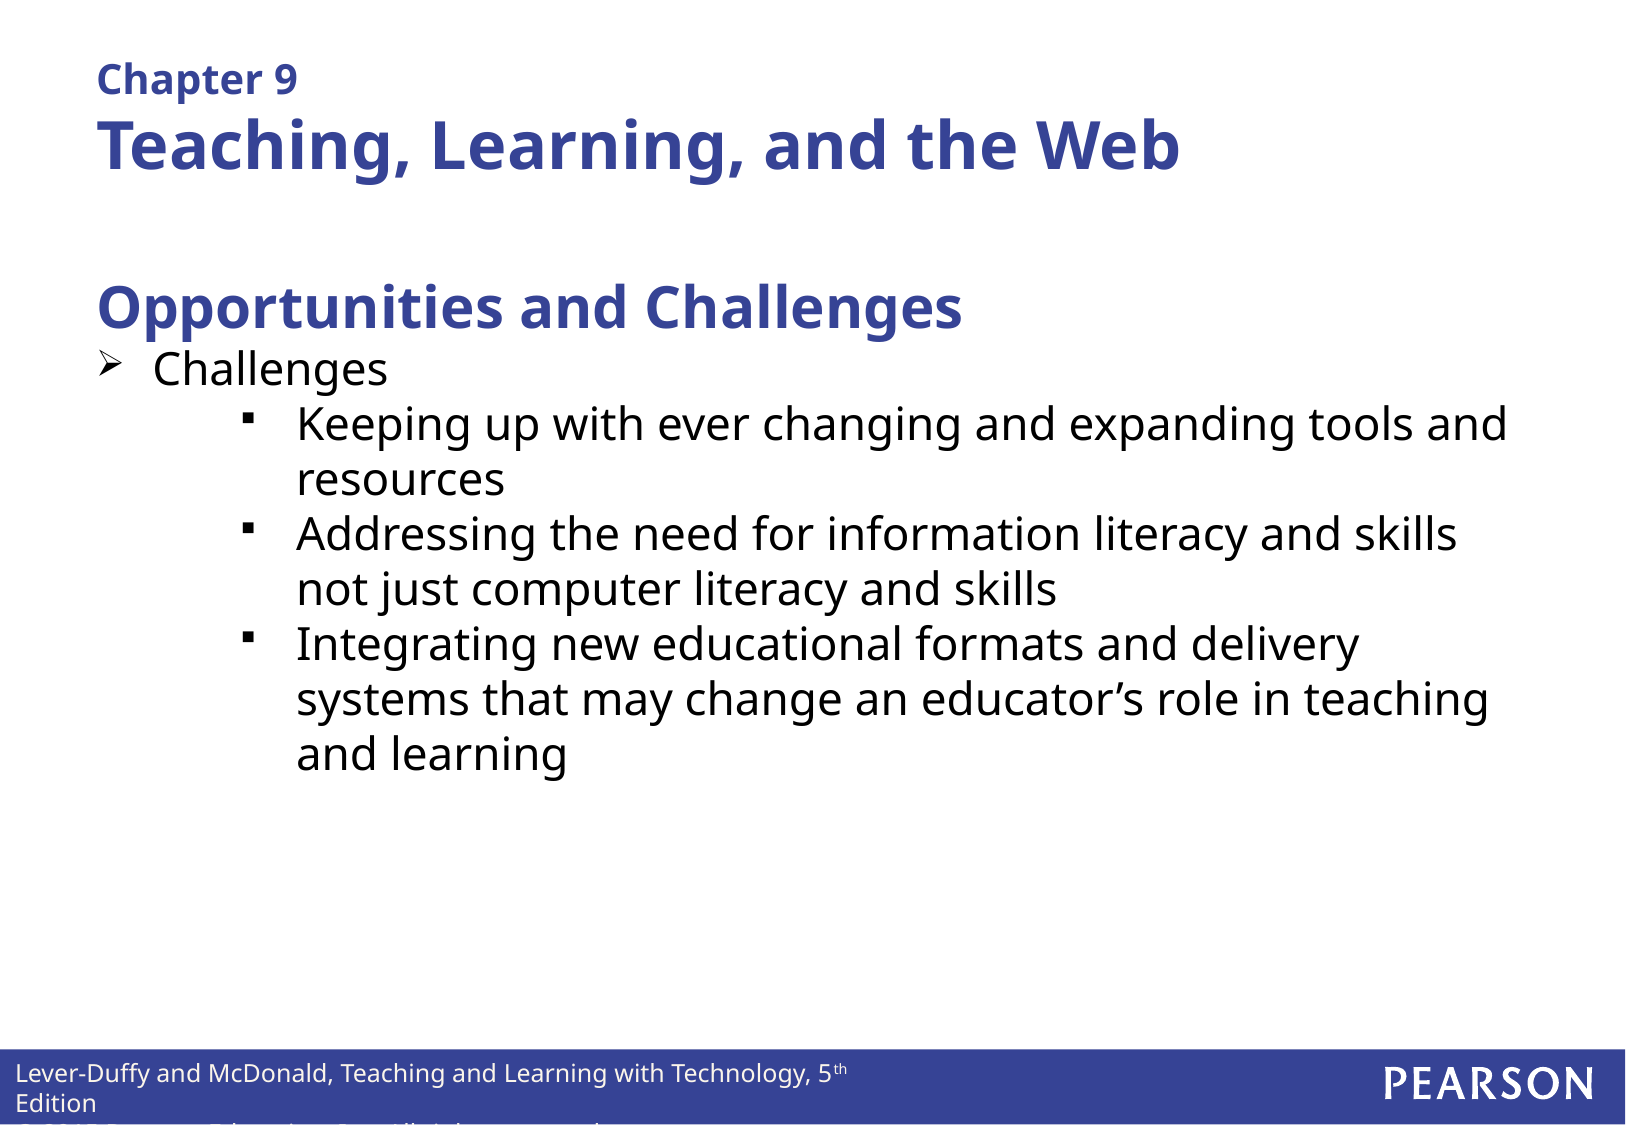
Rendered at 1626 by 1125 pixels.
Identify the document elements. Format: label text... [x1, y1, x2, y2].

title Chapter 9 Teaching, Learning, and the Web [81, 45, 1544, 233]
list Opportunities and Challenges Challenges Keeping up with ever changing and expanding tools and resources Addressing the need for information literacy and skills not just computer literacy and skills Integrating new educational formats and delivery systems that may change an educator’s role in teaching and learning [81, 262, 1544, 1005]
